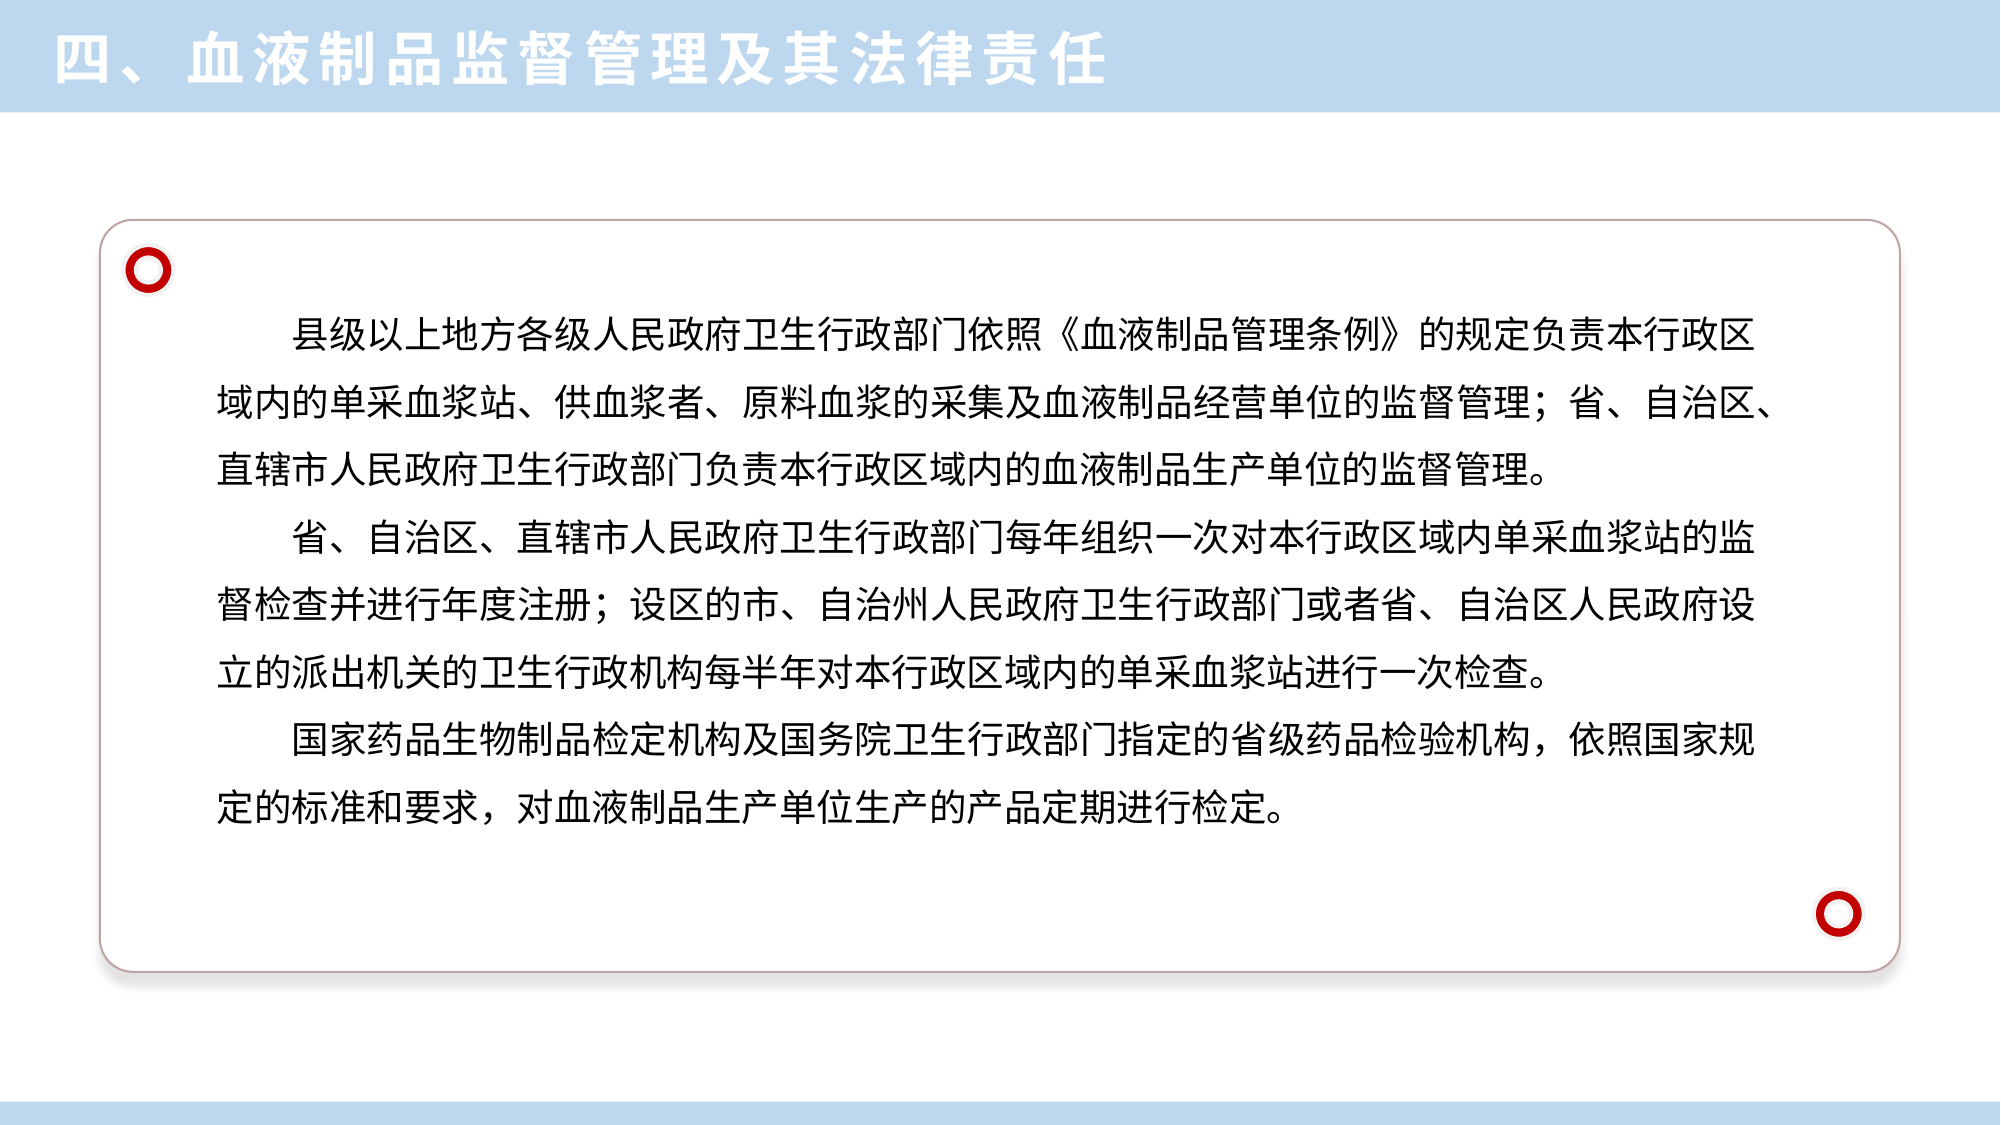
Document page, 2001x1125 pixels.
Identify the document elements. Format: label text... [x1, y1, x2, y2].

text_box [99, 219, 1900, 972]
text_box 四、血液制品监督管理及其法律责任 [41, 16, 1120, 98]
